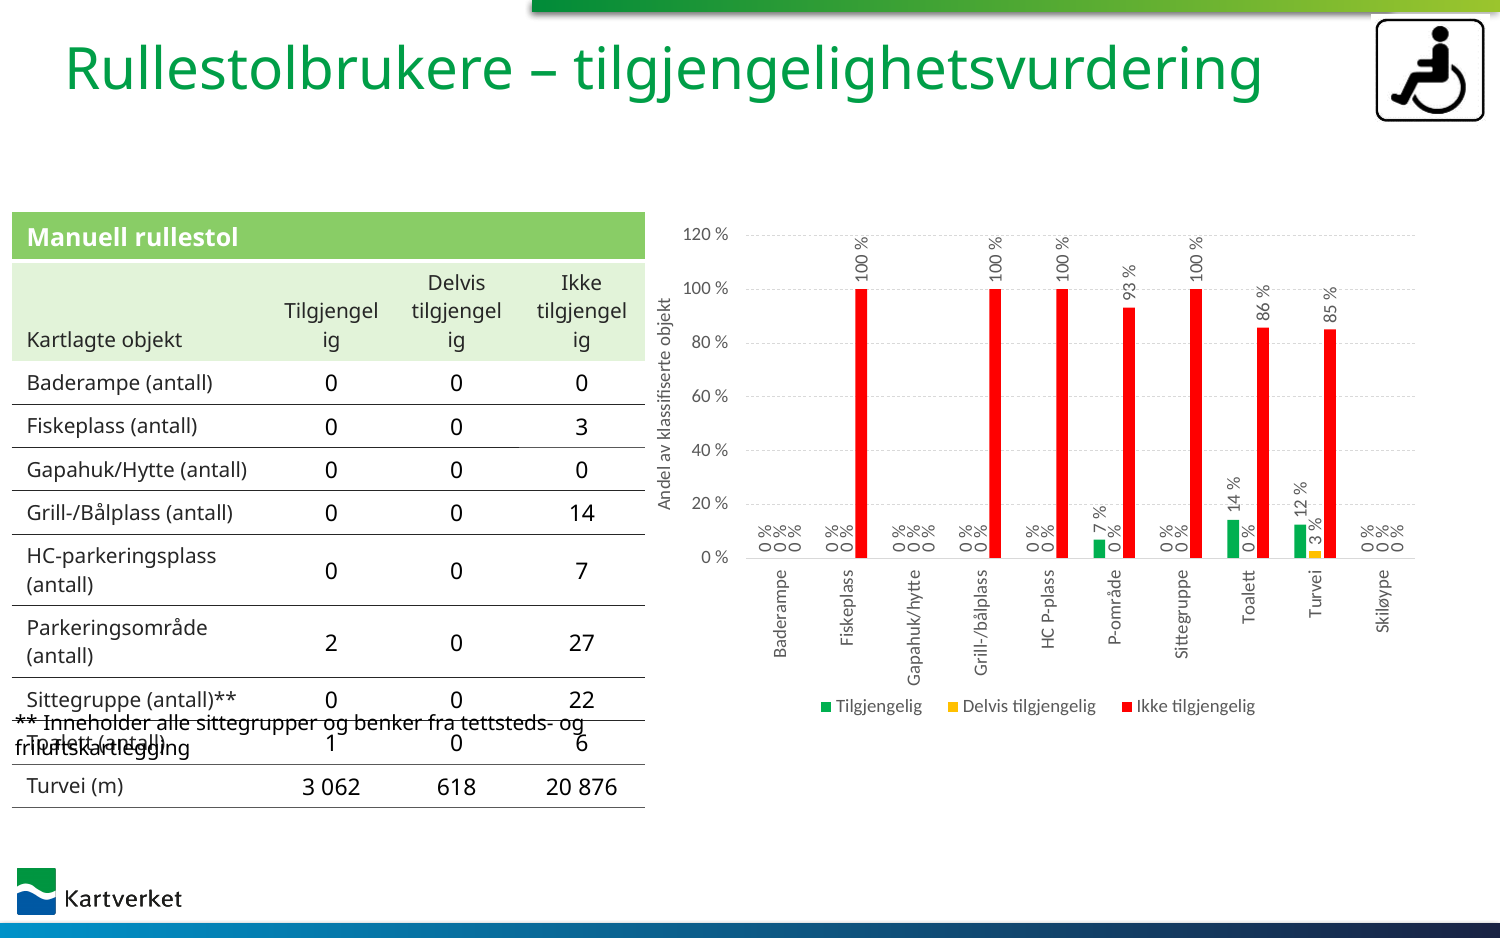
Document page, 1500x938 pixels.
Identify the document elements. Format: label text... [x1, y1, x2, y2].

table_cell Fiskeplass (antall) [12, 405, 269, 447]
table_cell 3 [519, 405, 638, 447]
table_cell 22 [519, 678, 638, 702]
table_cell 0 [394, 405, 519, 447]
table_cell 27 [519, 606, 638, 677]
table_cell HC-parkeringsplass (antall) [12, 535, 269, 605]
table_cell Baderampe (antall) [12, 361, 269, 404]
picture [643, 218, 1427, 728]
text_box Rullestolbrukere – tilgjengelighetsvurdering [49, 12, 1372, 109]
table_cell 20 876 [519, 768, 645, 807]
table_cell 0 [269, 361, 394, 404]
table_cell 14 [519, 491, 638, 534]
table_cell 0 [519, 448, 638, 490]
text_box ** Inneholder alle sittegrupper og benker fra tettsteds- og friluftskartlegging [0, 702, 745, 768]
table_cell 0 [269, 405, 394, 447]
table_cell 0 [269, 491, 394, 534]
table_cell 0 [394, 678, 519, 702]
table_cell 0 [394, 606, 519, 677]
table_cell Sittegruppe (antall)** [12, 678, 269, 702]
table_cell 0 [394, 535, 519, 605]
table_cell 0 [269, 448, 394, 490]
picture [1371, 13, 1491, 127]
table_cell 618 [394, 768, 519, 807]
table_cell 0 [394, 491, 519, 534]
table_cell Gapahuk/Hytte (antall) [12, 448, 269, 490]
table_cell 0 [269, 678, 394, 702]
table_cell Delvis tilgjengelig [394, 263, 519, 361]
table_cell 0 [394, 448, 519, 490]
table_header Manuell rullestol [12, 212, 645, 259]
table_cell Tilgjengelig [269, 263, 394, 361]
table_cell Kartlagte objekt [12, 263, 269, 361]
table_cell 2 [269, 606, 394, 677]
table_cell 3 062 [269, 768, 394, 807]
table_cell 0 [519, 361, 638, 404]
table_cell 7 [519, 535, 638, 605]
table_cell 0 [394, 361, 519, 404]
table_cell 0 [269, 535, 394, 605]
table_cell Turvei (m) [12, 768, 269, 807]
table_cell Parkeringsområde (antall) [12, 606, 269, 677]
table_cell Grill-/Bålplass (antall) [12, 491, 269, 534]
table_cell Ikke tilgjengelig [519, 263, 638, 361]
